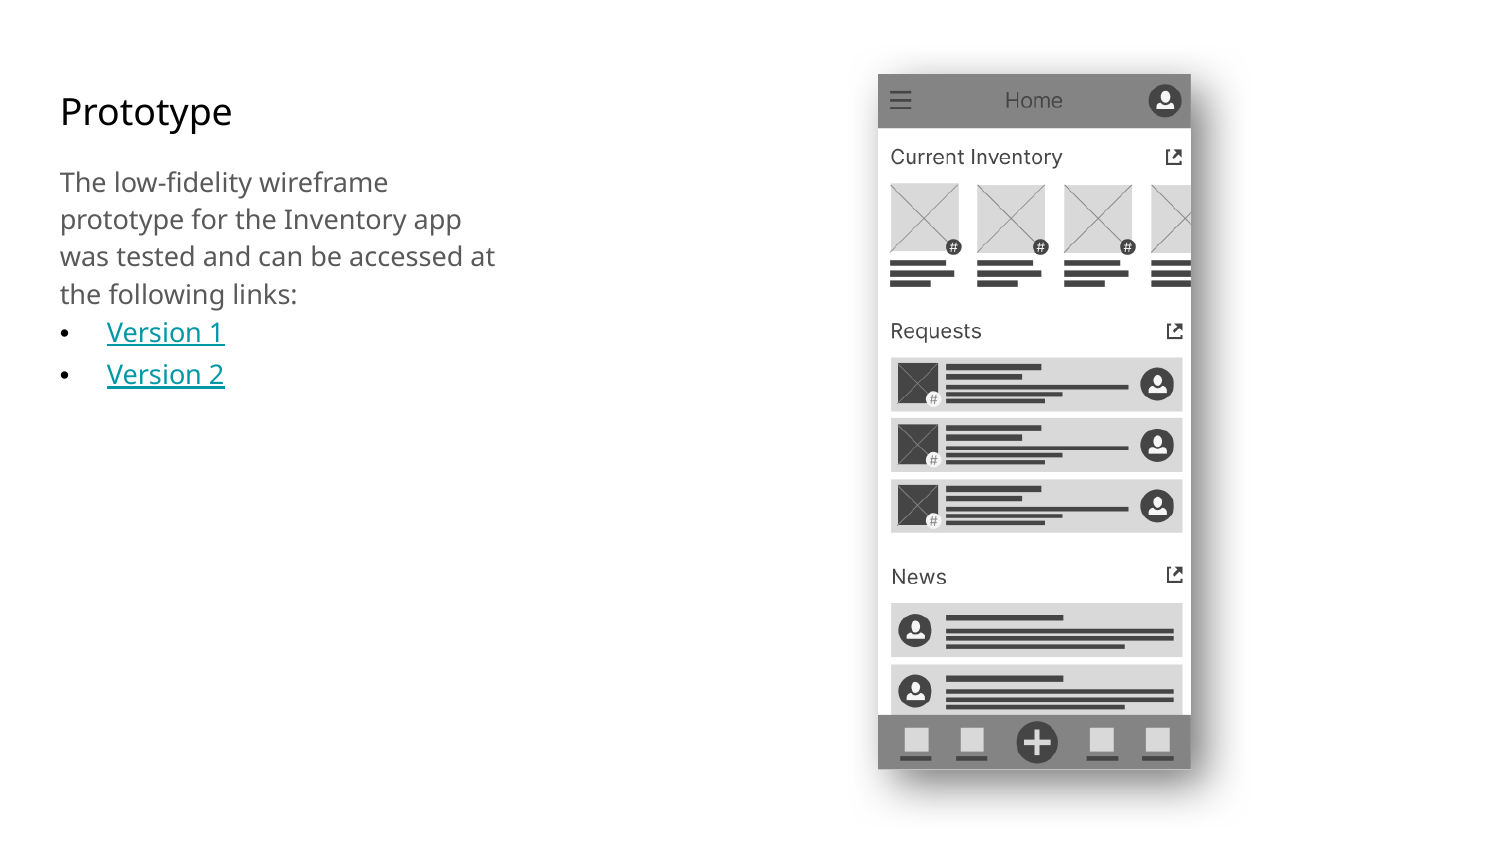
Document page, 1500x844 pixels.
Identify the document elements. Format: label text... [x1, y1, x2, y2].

text_box Prototype [44, 66, 335, 191]
text_box The low-fidelity wireframe prototype for the Inventory app was tested and can be accessed at the following links: Version 1 Version 2 [44, 145, 519, 509]
picture [877, 74, 1191, 770]
